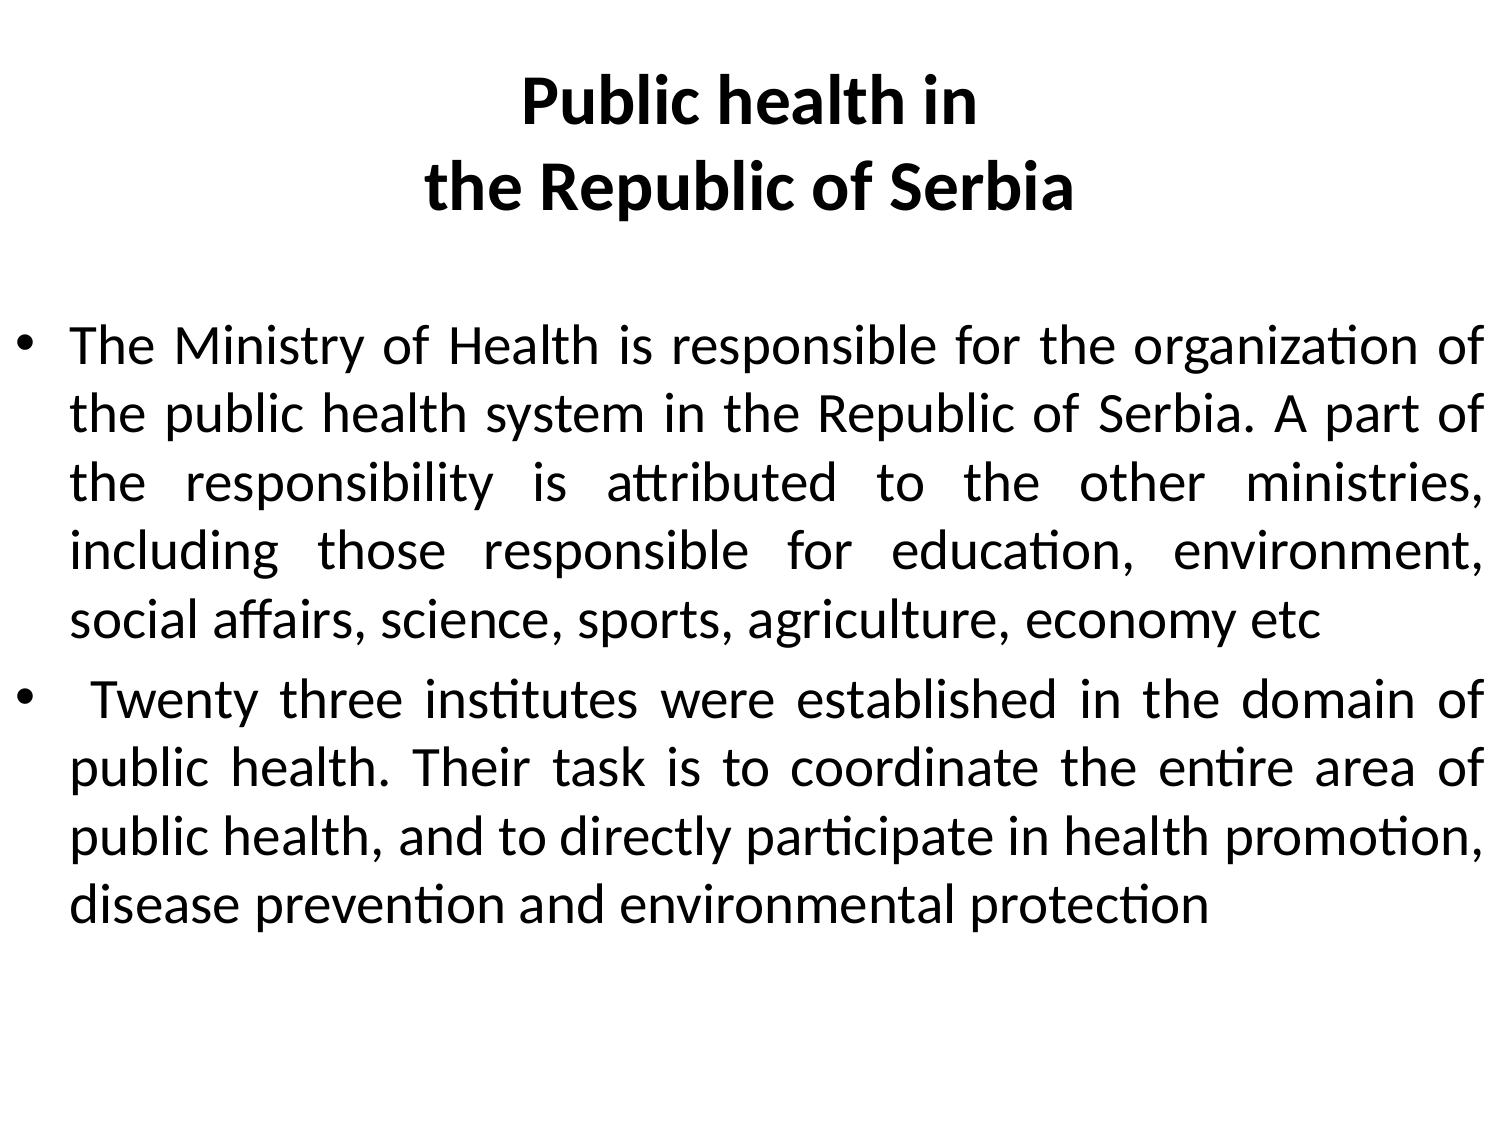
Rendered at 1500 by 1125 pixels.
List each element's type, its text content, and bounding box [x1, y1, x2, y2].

title Public health in the Republic of Serbia [75, 45, 1425, 233]
list The Ministry of Health is responsible for the organization of the public health system in the Republic of Serbia. A part of the responsibility is attributed to the other ministries, including those responsible for education, environment, social affairs, science, sports, agriculture, economy etc Twenty three institutes were established in the domain of public health. Their task is to coordinate the entire area of public health, and to directly participate in health promotion, disease prevention and environmental protection [0, 299, 1500, 1005]
